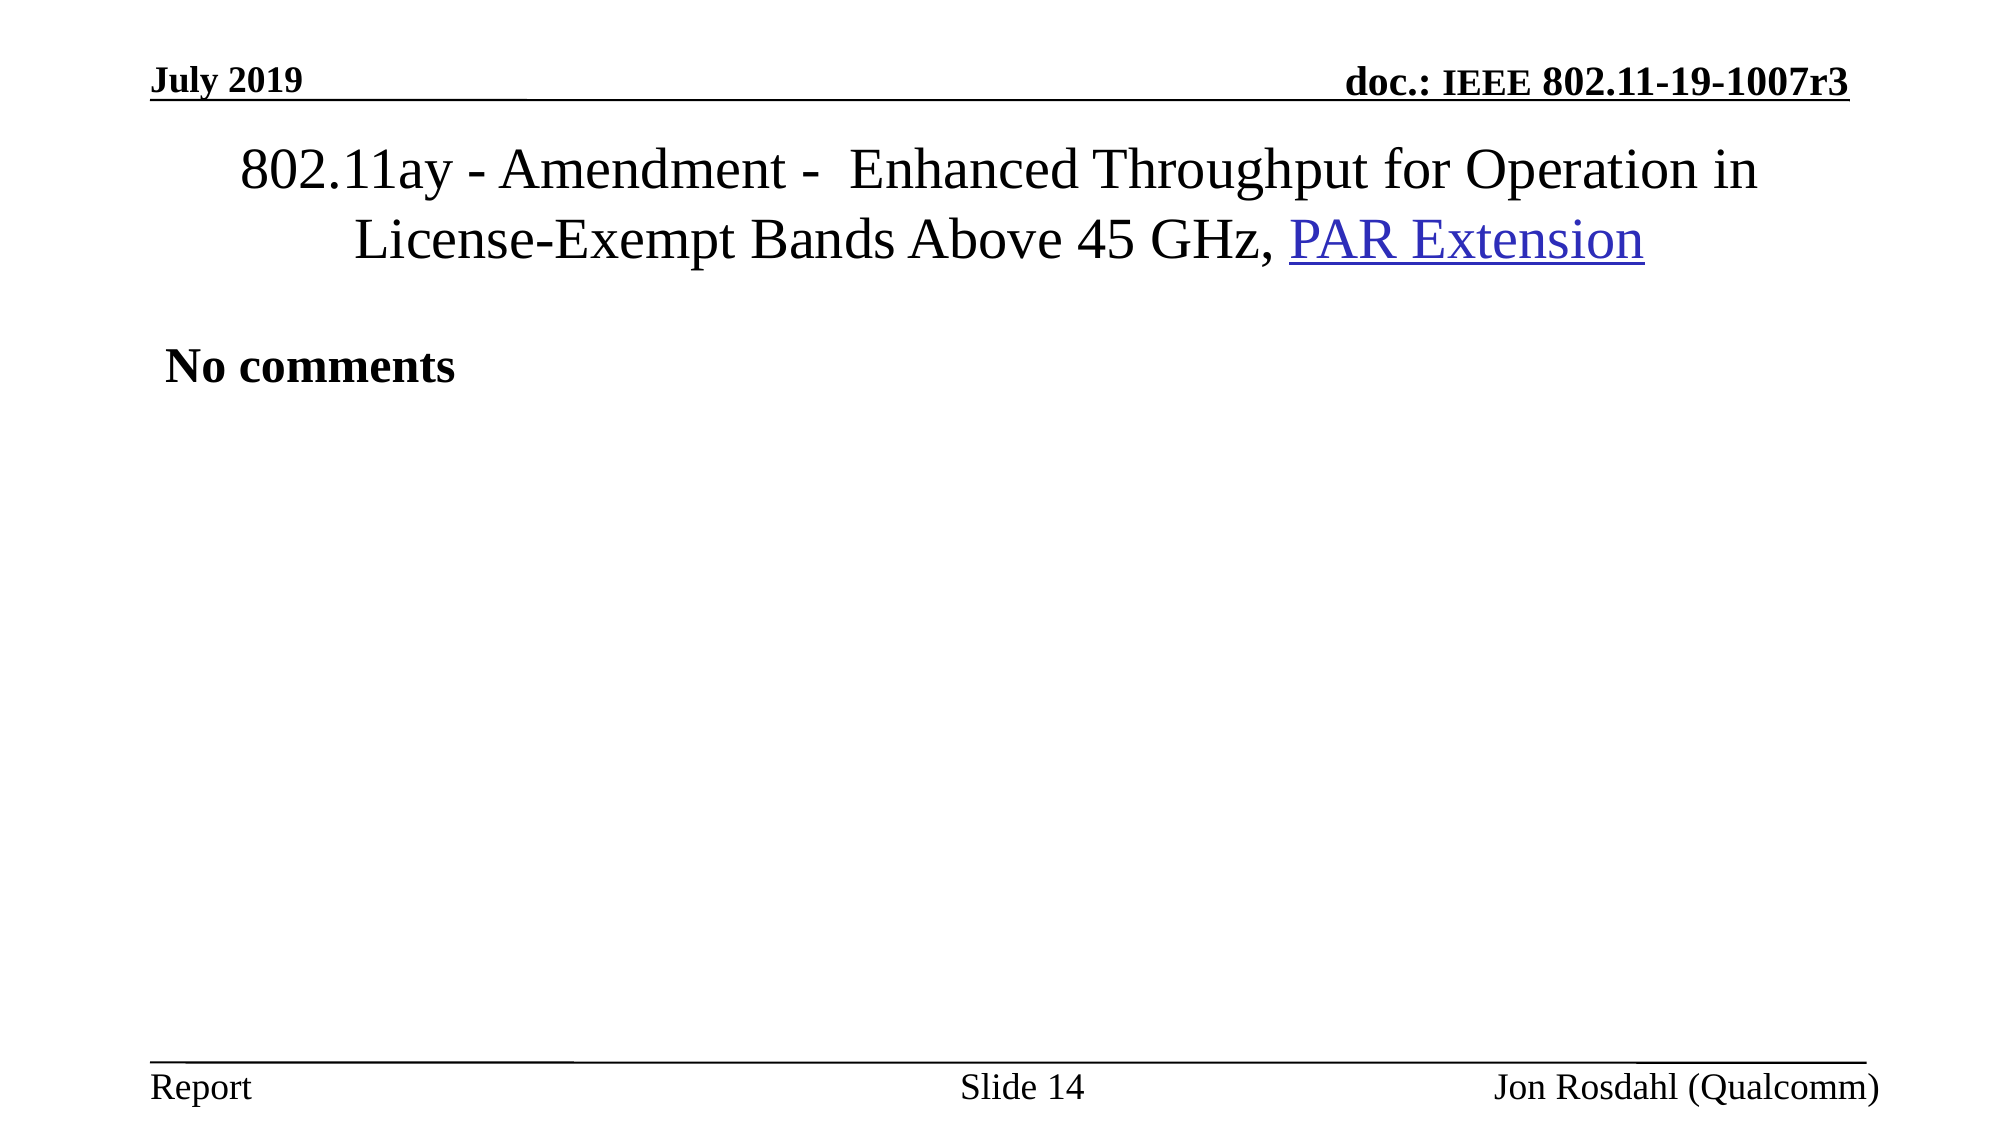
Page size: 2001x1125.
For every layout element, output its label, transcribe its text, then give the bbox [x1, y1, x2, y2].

slide_number Slide 14 [950, 1061, 1095, 1125]
title 802.11ay - Amendment - Enhanced Throughput for Operation in License-Exempt Bands Above 45 GHz, PAR Extension [149, 112, 1850, 288]
list No comments [149, 324, 1850, 1000]
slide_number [149, 49, 431, 100]
footer Jon Rosdahl (Qualcomm) [1436, 1061, 1881, 1108]
